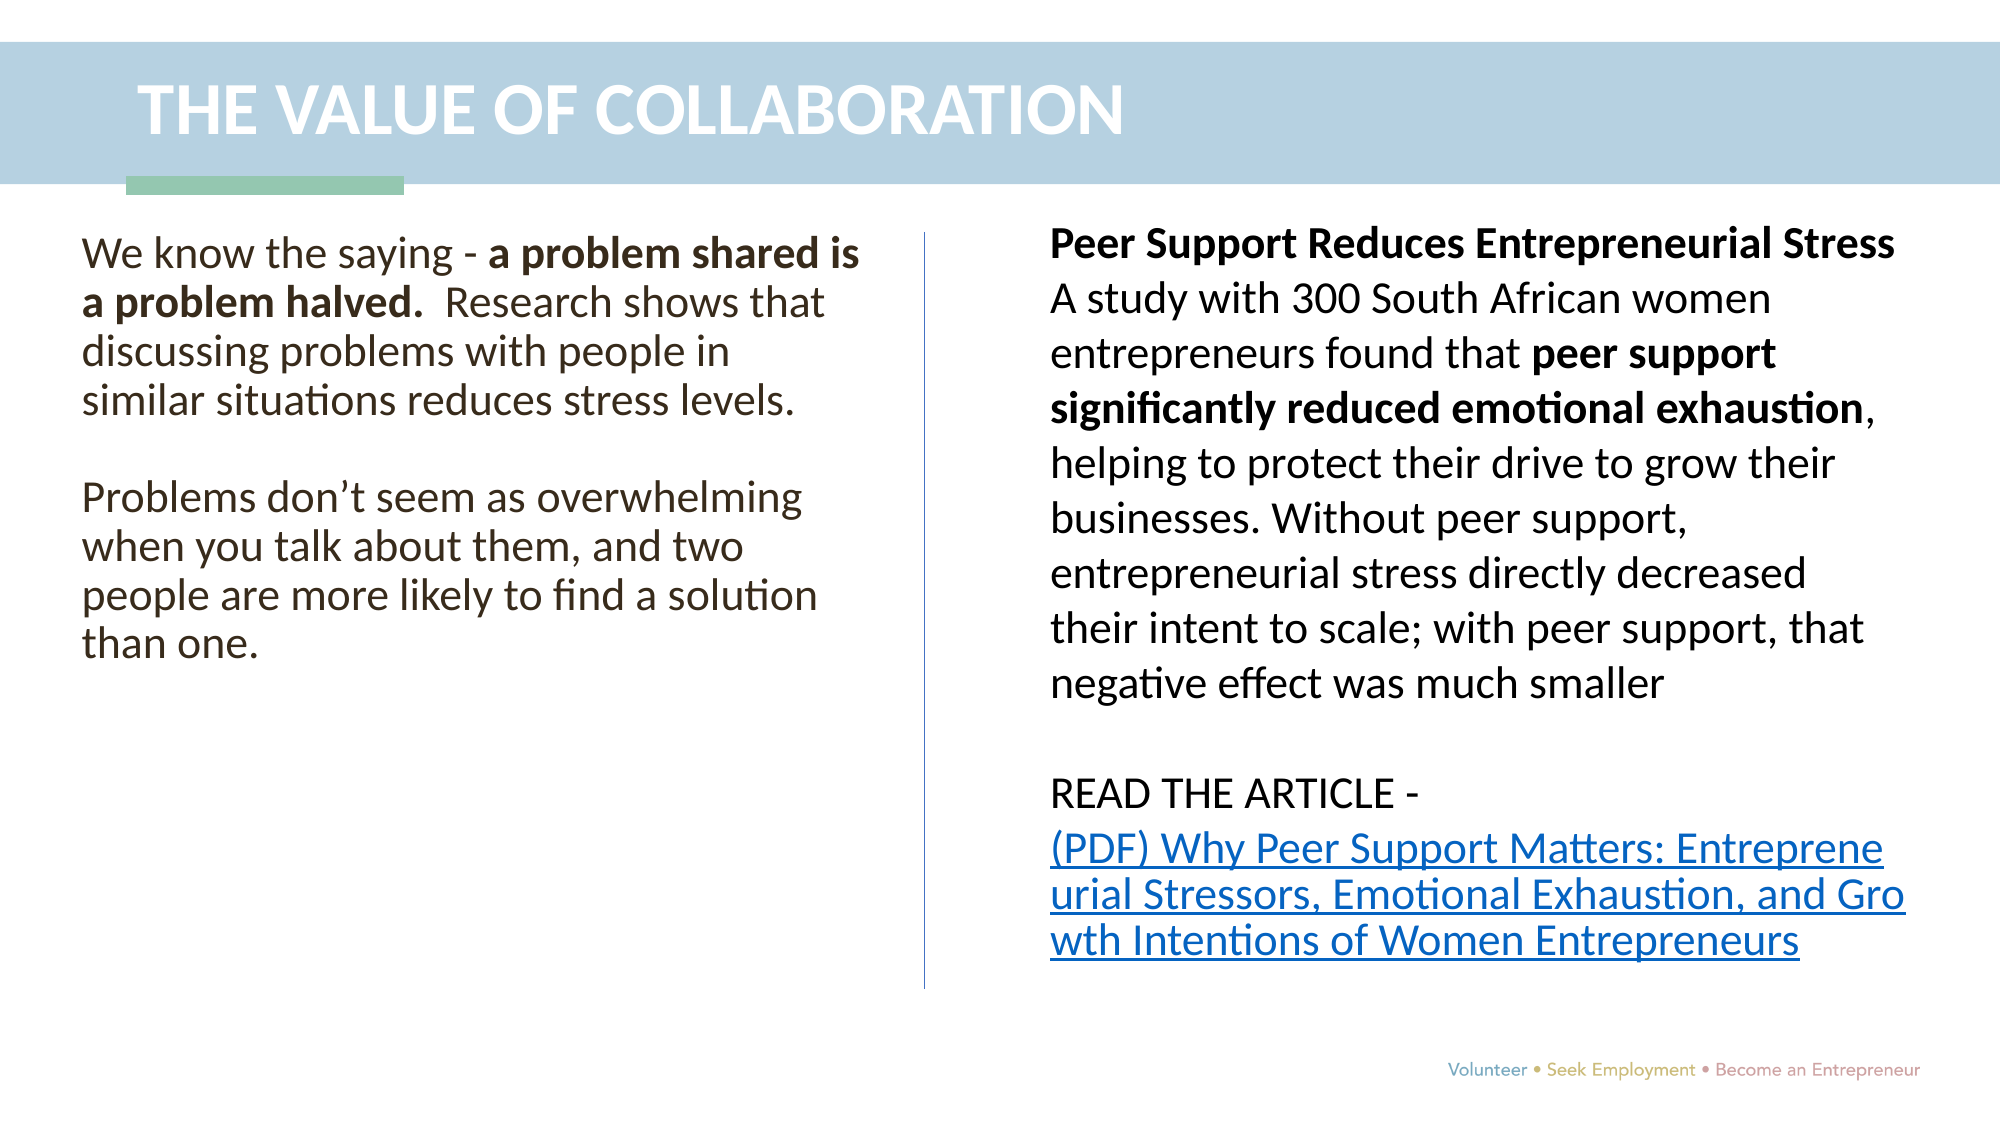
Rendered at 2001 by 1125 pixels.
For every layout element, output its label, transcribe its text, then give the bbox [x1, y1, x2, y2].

list THE VALUE OF COLLABORATION [123, 51, 1913, 170]
list We know the saying - a problem shared is a problem halved. Research shows that discussing problems with people in similar situations reduces stress levels. Problems don’t seem as overwhelming when you talk about them, and two people are more likely to find a solution than one.​ [66, 221, 877, 844]
picture [1418, 1046, 1971, 1103]
text_box Peer Support Reduces Entrepreneurial Stress A study with 300 South African women entrepreneurs found that peer support significantly reduced emotional exhaustion, helping to protect their drive to grow their businesses. Without peer support, entrepreneurial stress directly decreased their intent to scale; with peer support, that negative effect was much smaller READ THE ARTICLE - (PDF) Why Peer Support Matters: Entrepreneurial Stressors, Emotional Exhaustion, and Growth Intentions of Women Entrepreneurs [1035, 205, 1921, 880]
